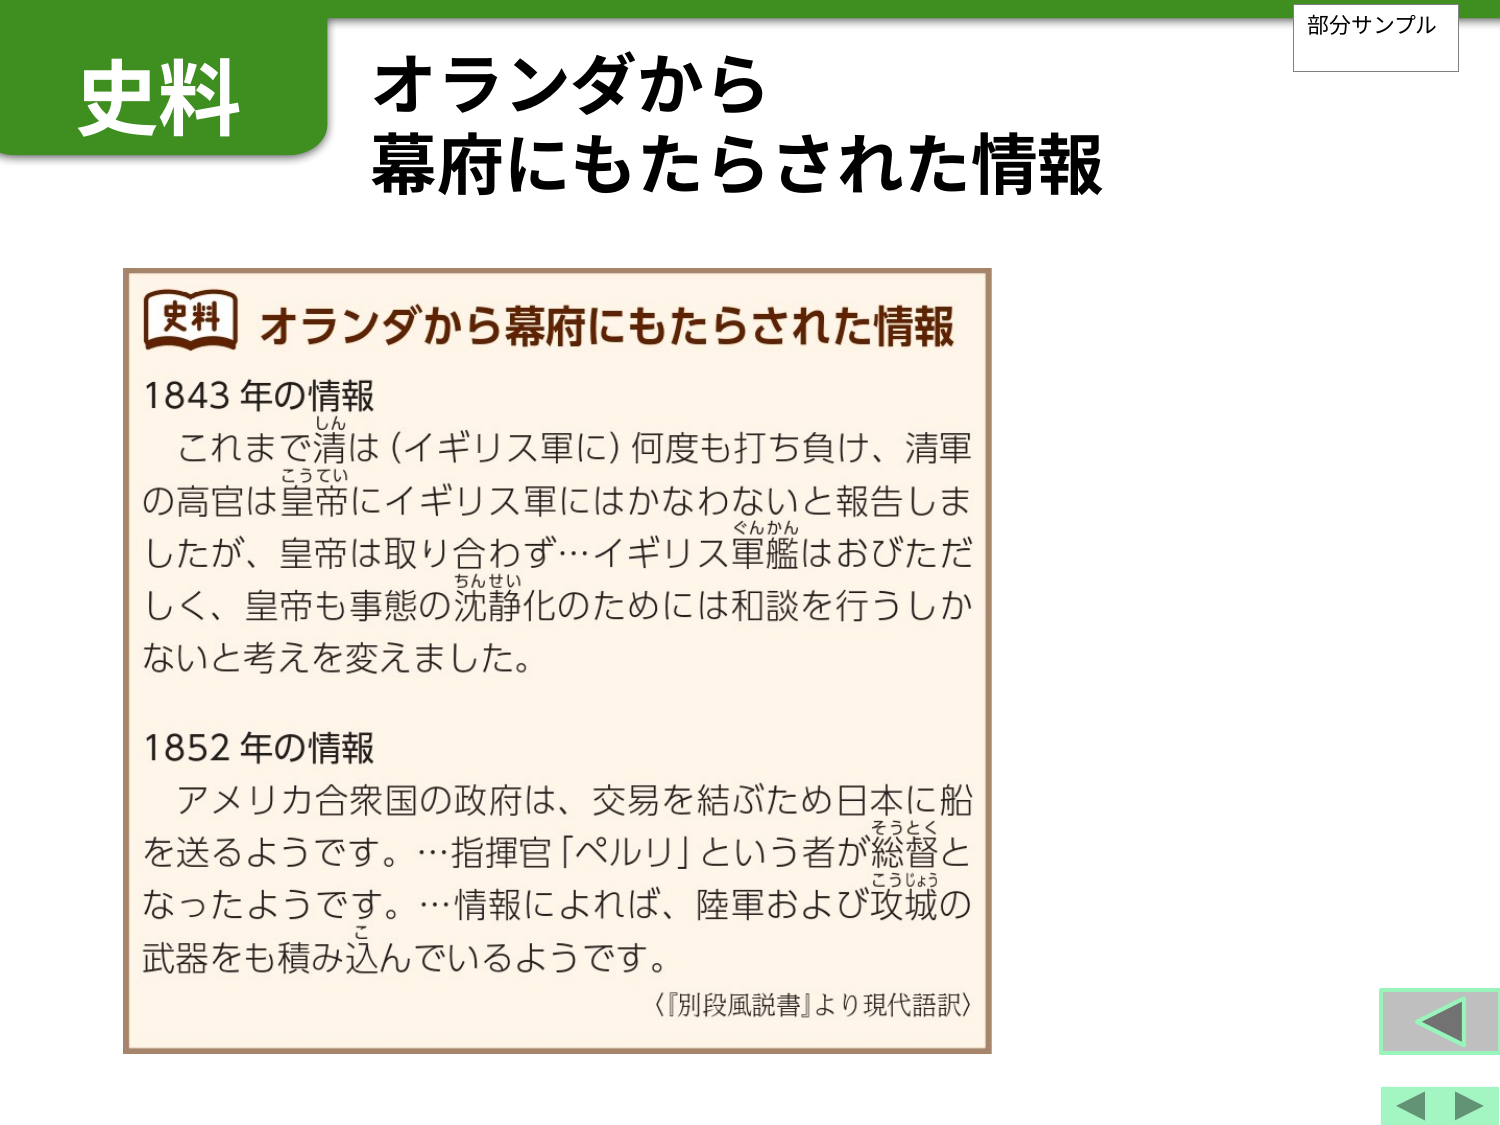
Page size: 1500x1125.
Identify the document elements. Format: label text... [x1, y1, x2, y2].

list [103, 155, 1398, 1014]
text_box [1380, 1086, 1439, 1125]
text_box 部分サンプル [1293, 4, 1459, 72]
picture [123, 268, 992, 1054]
text_box [1439, 1086, 1500, 1125]
text_box 史料 [60, 39, 355, 154]
text_box オランダから 幕府にもたらされた情報 [355, 35, 1421, 211]
text_box [1380, 990, 1500, 1054]
